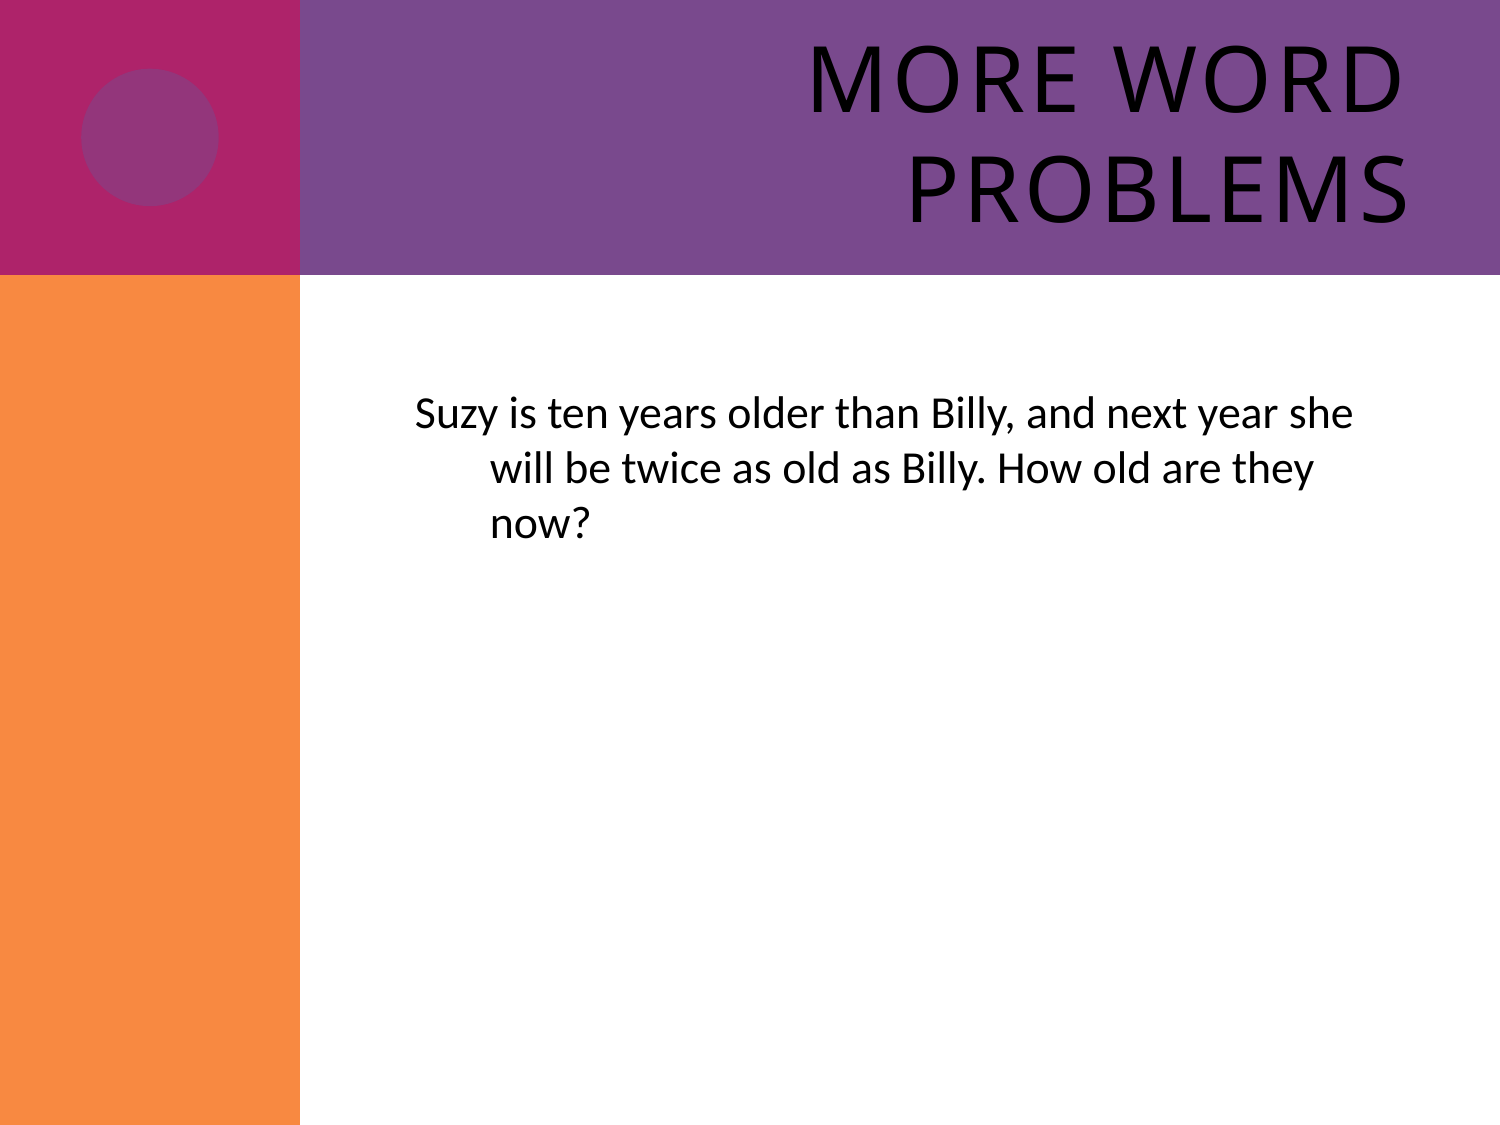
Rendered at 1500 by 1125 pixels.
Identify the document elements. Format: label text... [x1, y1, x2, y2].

title More Word Problems [399, 37, 1425, 225]
list Suzy is ten years older than Billy, and next year she will be twice as old as Billy. How old are they now? [399, 375, 1425, 1005]
